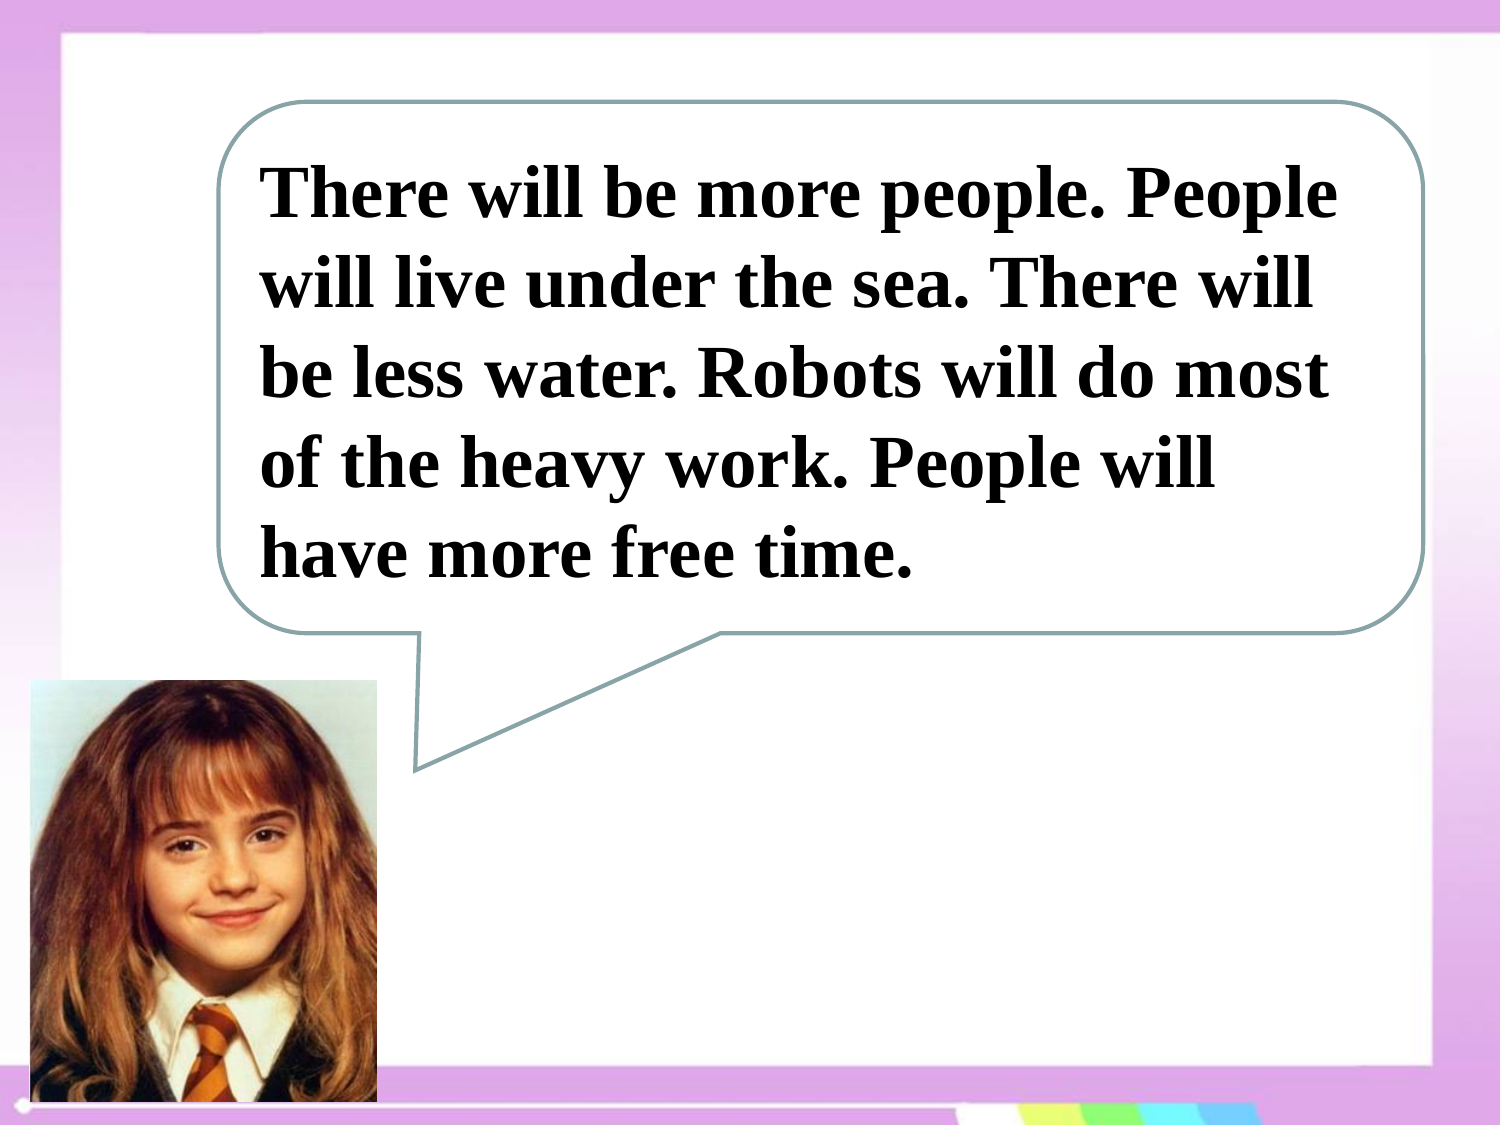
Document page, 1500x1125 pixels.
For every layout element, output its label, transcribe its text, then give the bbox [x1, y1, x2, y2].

picture [0, 0, 1500, 1125]
text_box There will be more people. People will live under the sea. There will be less water. Robots will do most of the heavy work. People will have more free time. [218, 101, 1424, 771]
